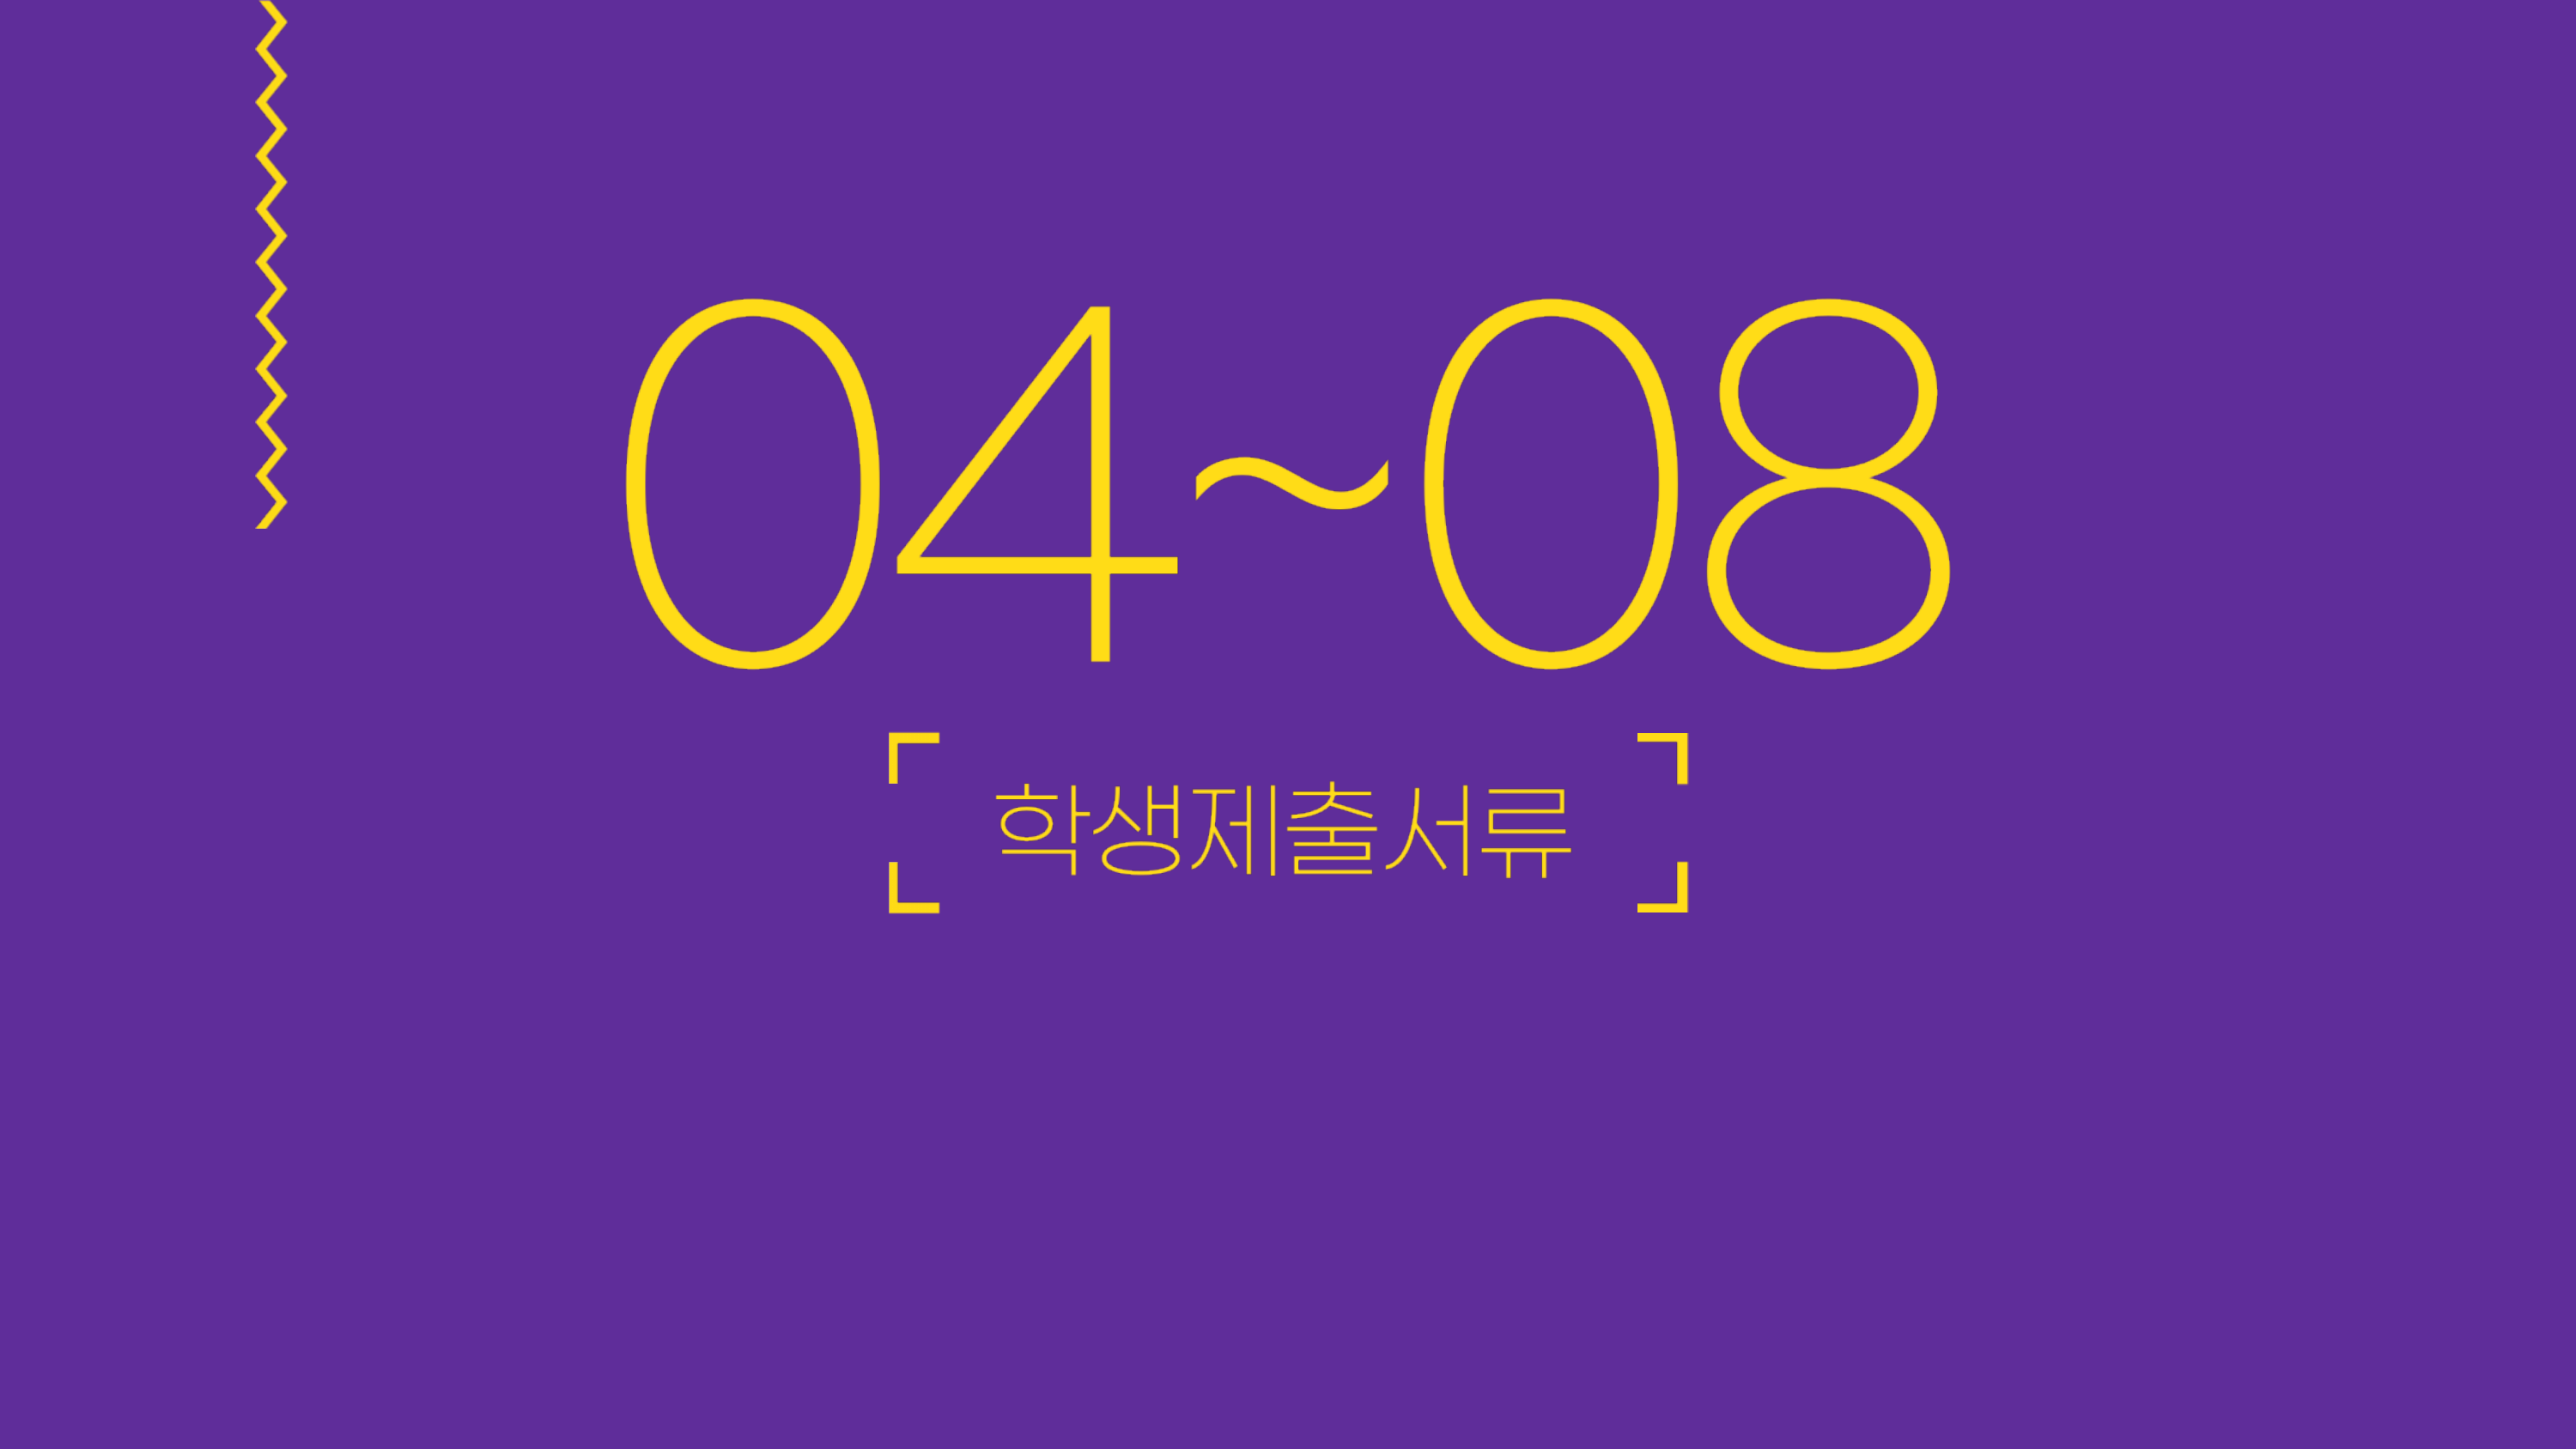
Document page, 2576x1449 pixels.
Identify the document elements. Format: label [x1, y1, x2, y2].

text_box [888, 731, 940, 784]
picture [256, 281, 287, 528]
text_box [1637, 860, 1689, 913]
picture [489, 146, 2196, 927]
text_box [1637, 733, 1689, 785]
text_box [888, 862, 940, 914]
picture [256, 1, 287, 247]
text_box [7, 247, 536, 281]
